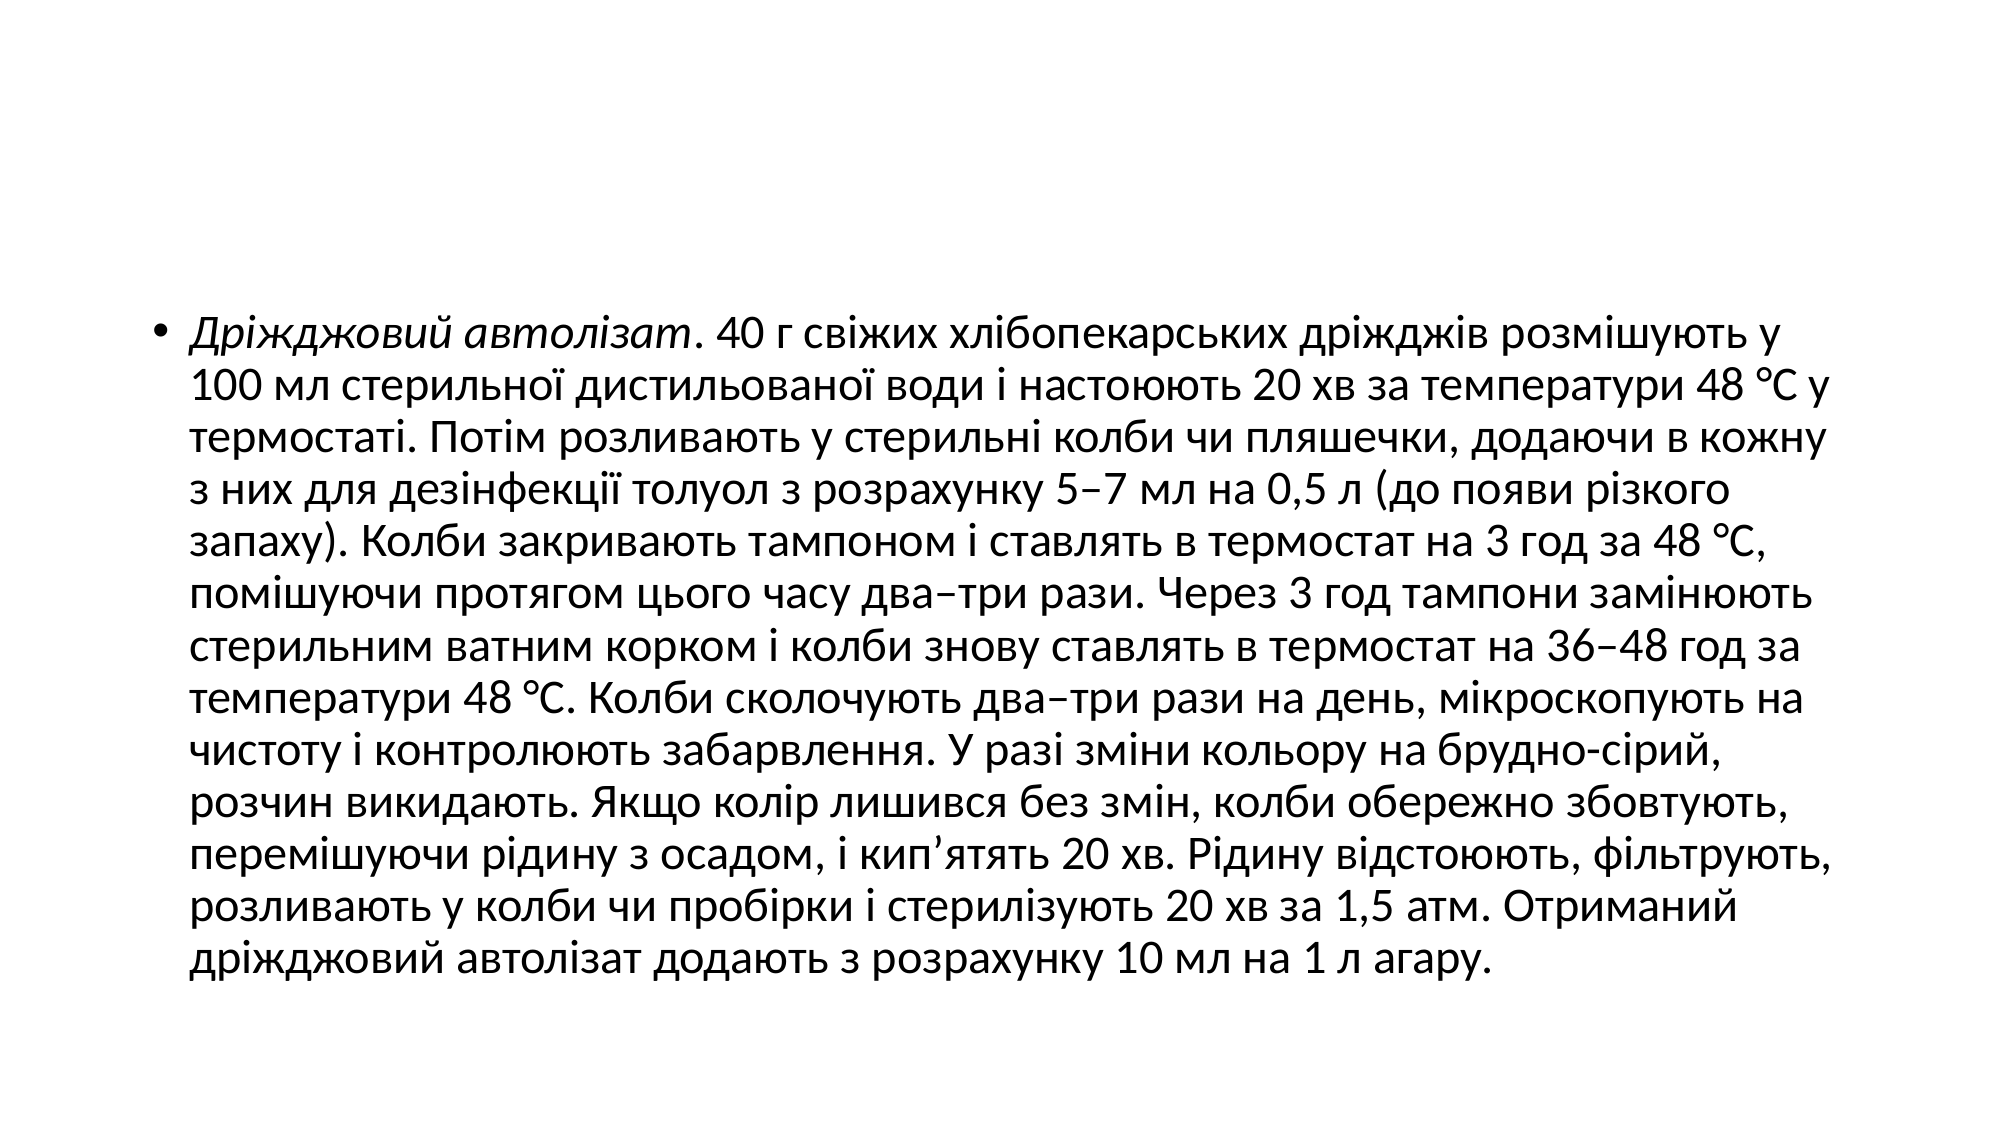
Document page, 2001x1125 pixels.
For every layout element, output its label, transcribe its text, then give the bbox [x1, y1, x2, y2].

list Дріжджовий автолізат. 40 г свіжих хлібопекарських дріжджів розмішують у 100 мл стерильної дистильованої води і настоюють 20 хв за температури 48 °С у термостаті. Потім розливають у стерильні колби чи пляшечки, додаючи в кожну з них для дезінфекції толуол з розрахунку 5–7 мл на 0,5 л (до появи різкого запаху). Колби закривають тампоном і ставлять в термостат на 3 год за 48 °С, помішуючи протягом цього часу два–три рази. Через 3 год тампони замінюють стерильним ватним корком і колби знову ставлять в термостат на 36–48 год за температури 48 °С. Колби сколочують два–три рази на день, мікроскопують на чистоту і контролюють забарвлення. У разі зміни кольору на брудно-сірий, розчин викидають. Якщо колір лишився без змін, колби обережно збовтують, перемішуючи рідину з осадом, і кип’ятять 20 хв. Рідину відстоюють, фільтрують, розливають у колби чи пробірки і стерилізують 20 хв за 1,5 атм. Отриманий дріжджовий автолізат додають з розрахунку 10 мл на 1 л агару. [137, 299, 1863, 1014]
